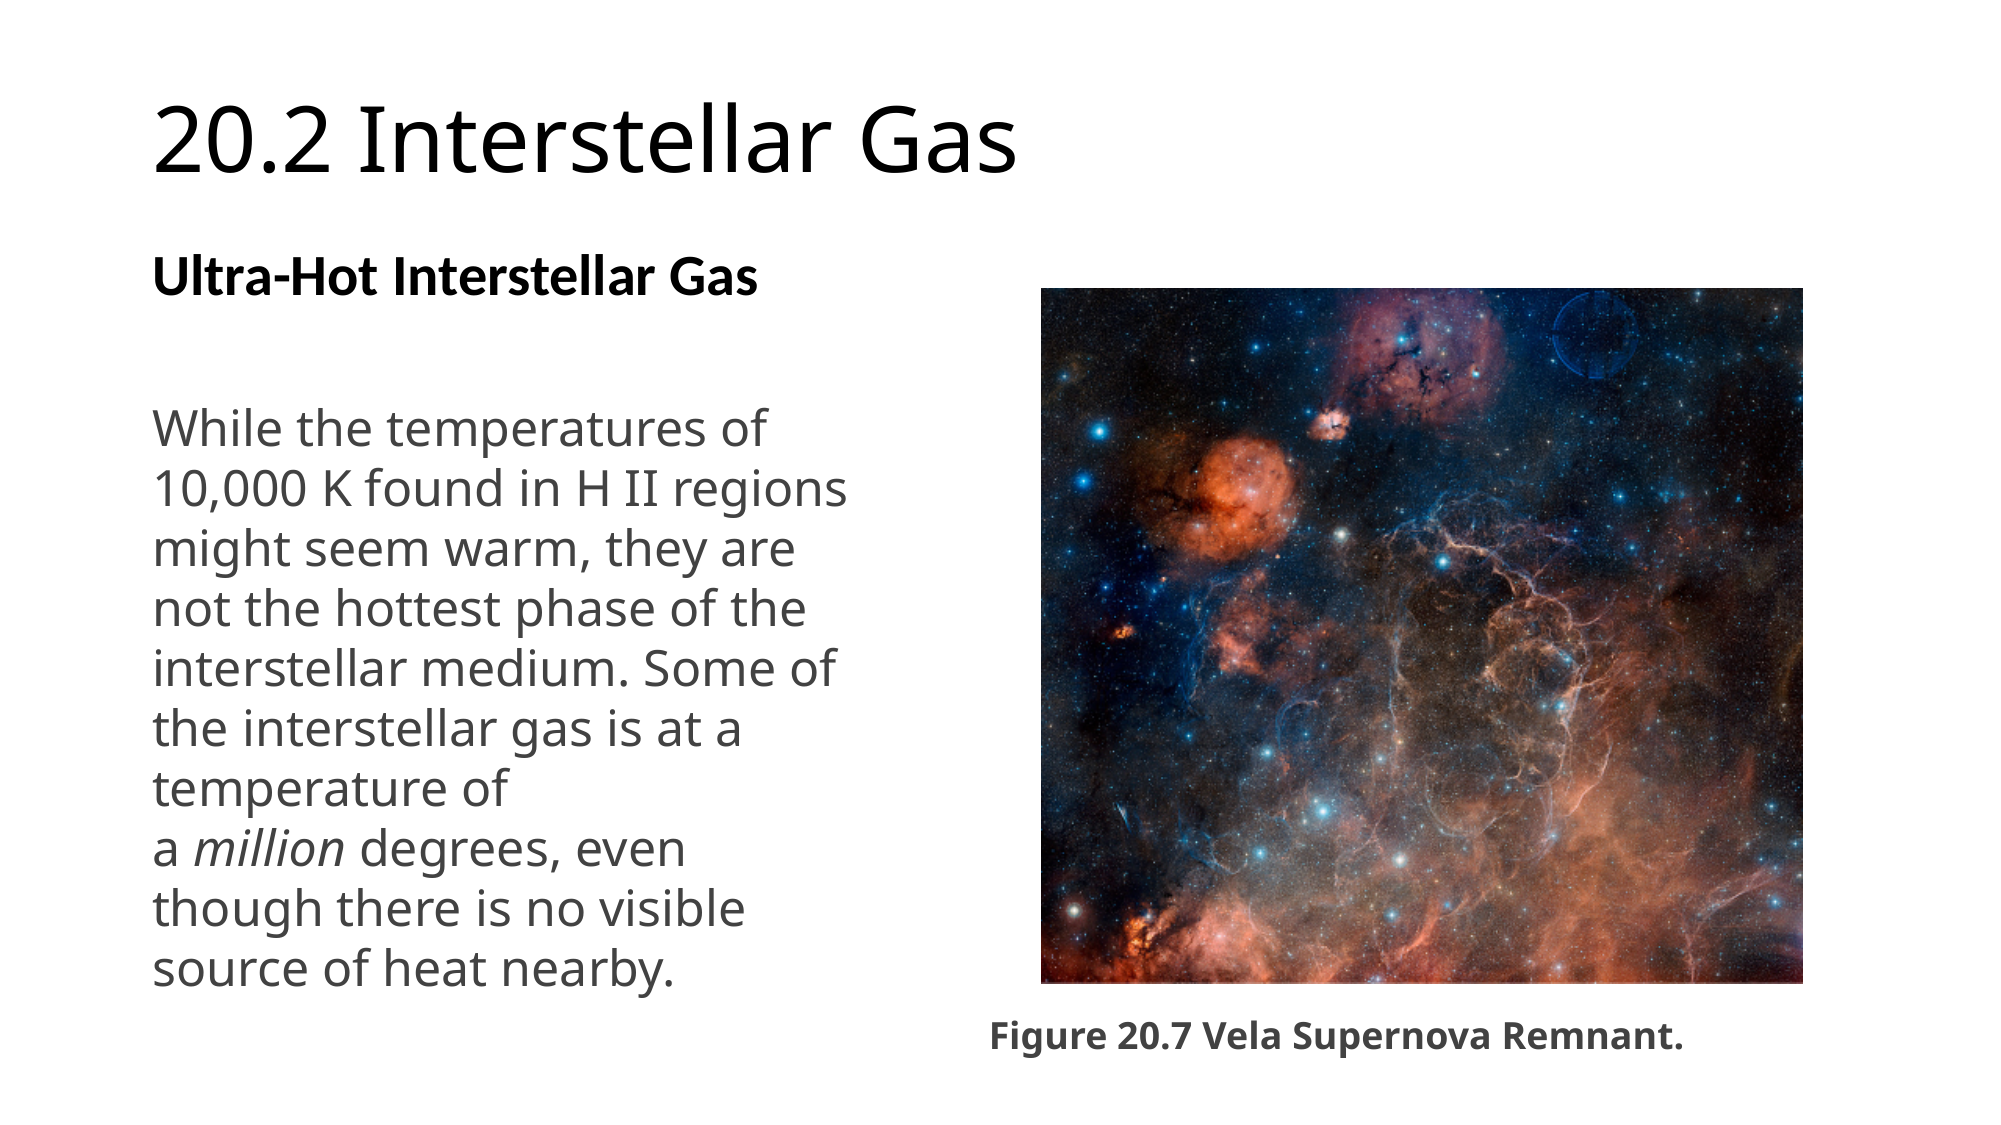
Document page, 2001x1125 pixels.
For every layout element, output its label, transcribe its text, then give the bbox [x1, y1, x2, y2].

picture [1041, 288, 1803, 984]
list Ultra-Hot Interstellar Gas [137, 237, 1863, 339]
title 20.2 Interstellar Gas [137, 59, 1863, 226]
text_box While the temperatures of 10,000 K found in H II regions might seem warm, they are not the hottest phase of the interstellar medium. Some of the interstellar gas is at a temperature of a million degrees, even though there is no visible source of heat nearby. [137, 389, 868, 1005]
text_box Figure 20.7 Vela Supernova Remnant. [973, 1004, 1710, 1065]
